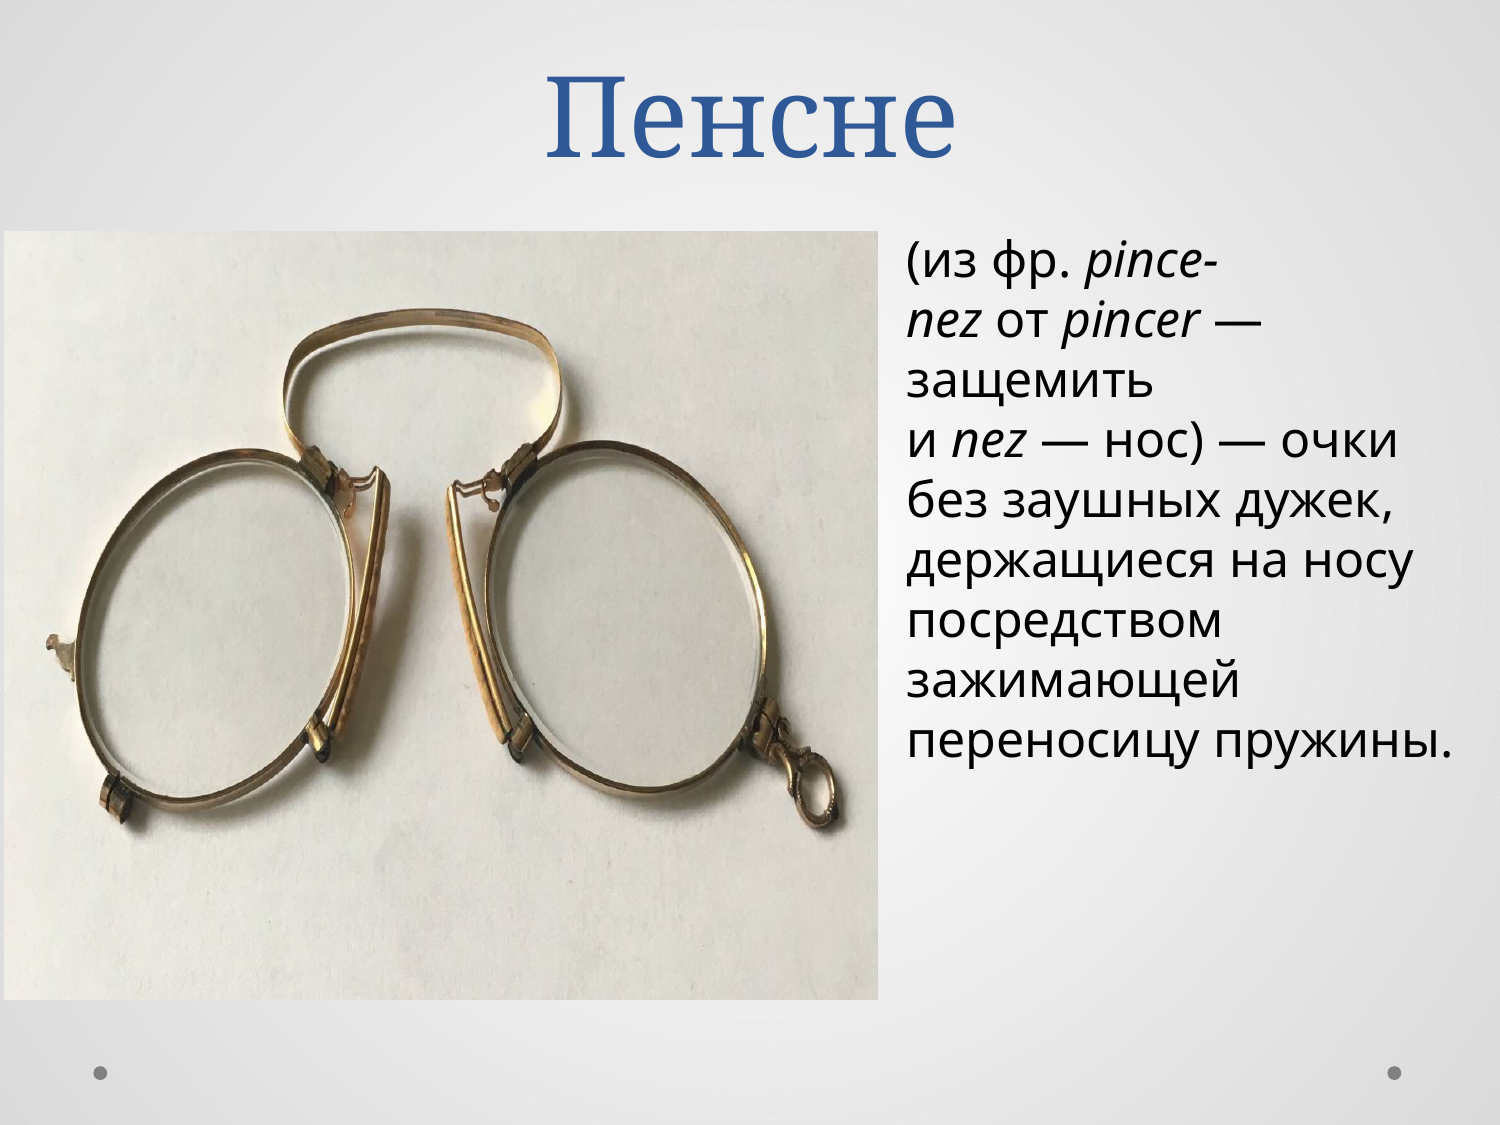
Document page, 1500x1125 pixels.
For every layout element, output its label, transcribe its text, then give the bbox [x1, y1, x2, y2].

list (из фр. pince-nez от pincer — защемить и nez — нос) — очки без заушных дужек, держащиеся на носу посредством зажимающей переносицу пружины. [891, 219, 1471, 1035]
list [4, 231, 878, 1000]
title Пенсне [76, 0, 1427, 188]
